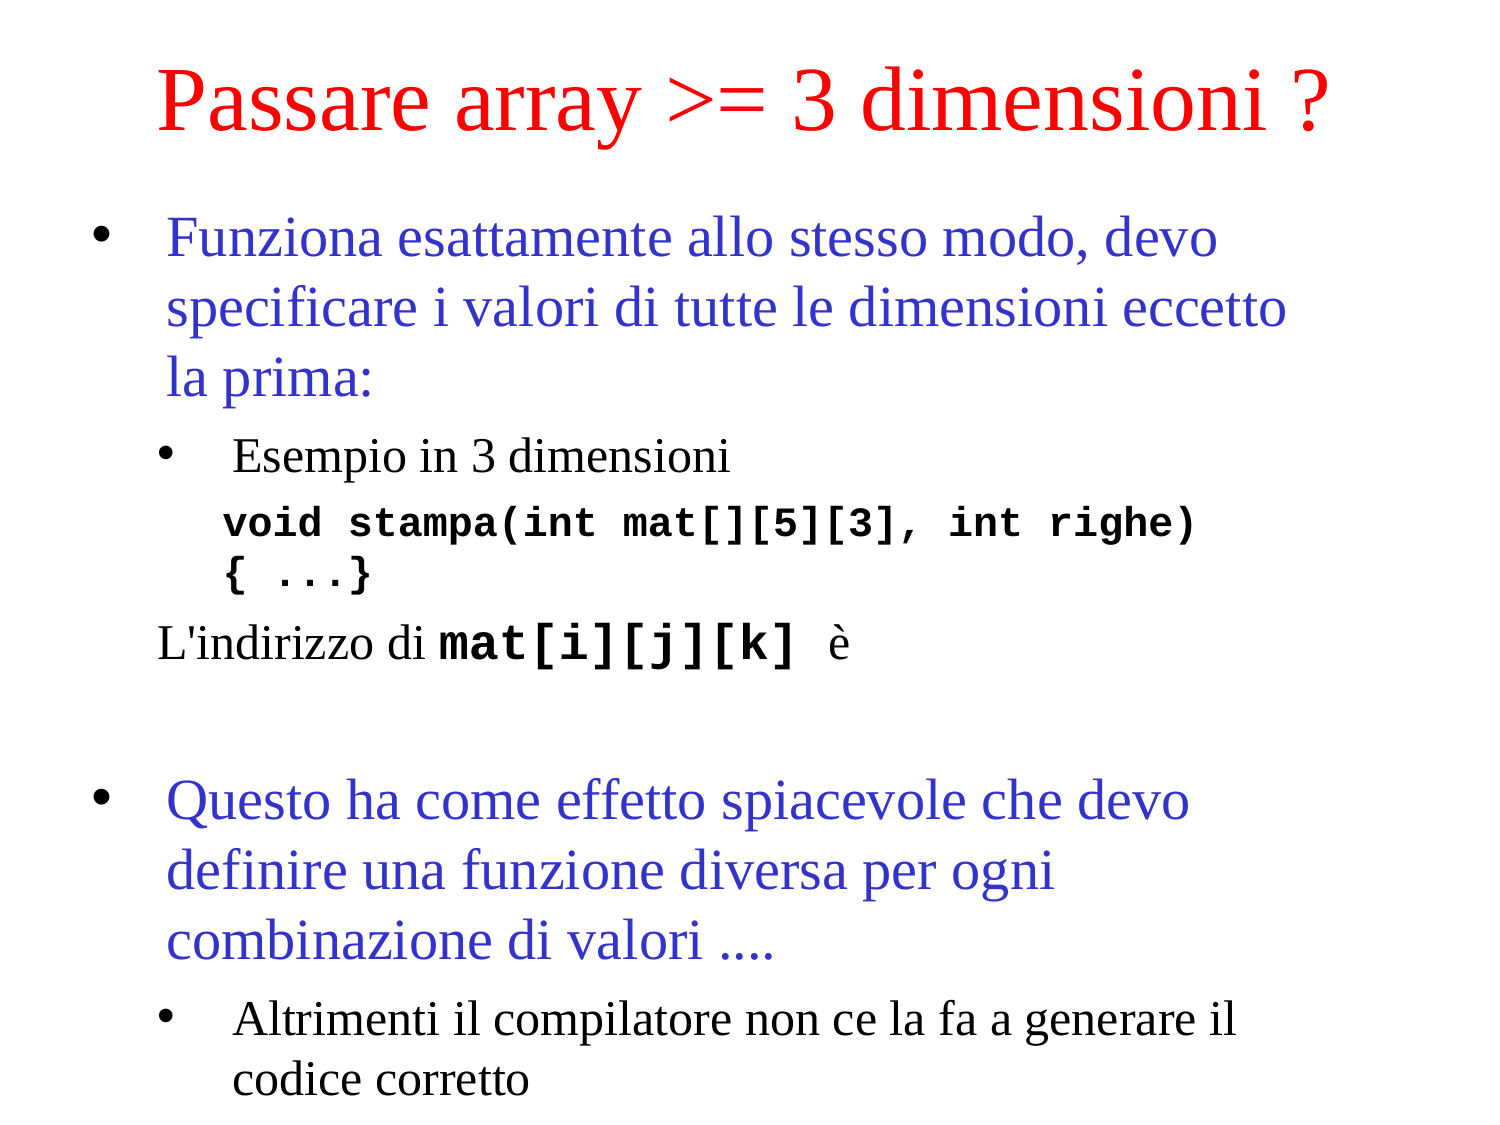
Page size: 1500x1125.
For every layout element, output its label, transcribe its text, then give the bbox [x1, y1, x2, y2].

title Passare array >= 3 dimensioni ? [107, 0, 1383, 188]
